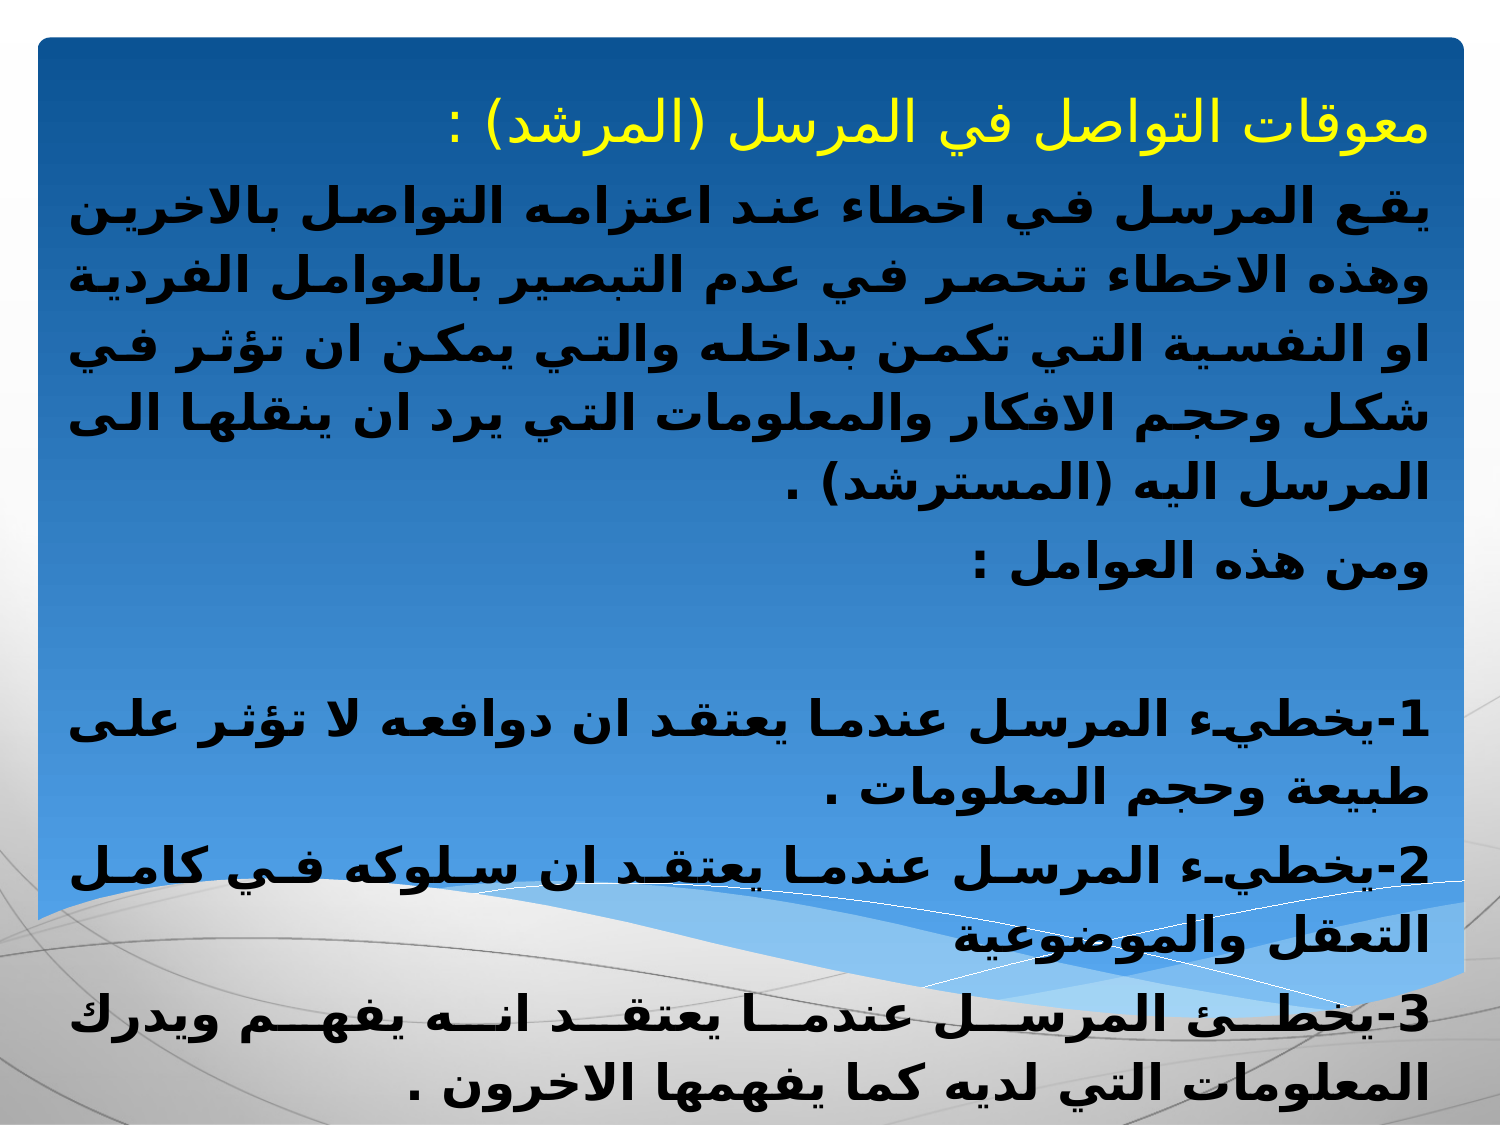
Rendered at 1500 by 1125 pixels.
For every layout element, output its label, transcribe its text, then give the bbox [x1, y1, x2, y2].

subtitle معوقات التواصل في المرسل (المرشد) : يقع المرسل في اخطاء عند اعتزامه التواصل بالاخرين وهذه الاخطاء تنحصر في عدم التبصير بالعوامل الفردية او النفسية التي تكمن بداخله والتي يمكن ان تؤثر في شكل وحجم الافكار والمعلومات التي يرد ان ينقلها الى المرسل اليه (المسترشد) . ومن هذه العوامل : 1- يخطيء المرسل عندما يعتقد ان دوافعه لا تؤثر على طبيعة وحجم المعلومات . 2- يخطيء المرسل عندما يعتقد ان سلوكه في كامل التعقل والموضوعية 3- يخطئ المرسل عندما يعتقد انه يفهم ويدرك المعلومات التي لديه كما يفهمها الاخرون . [53, 66, 1447, 1071]
